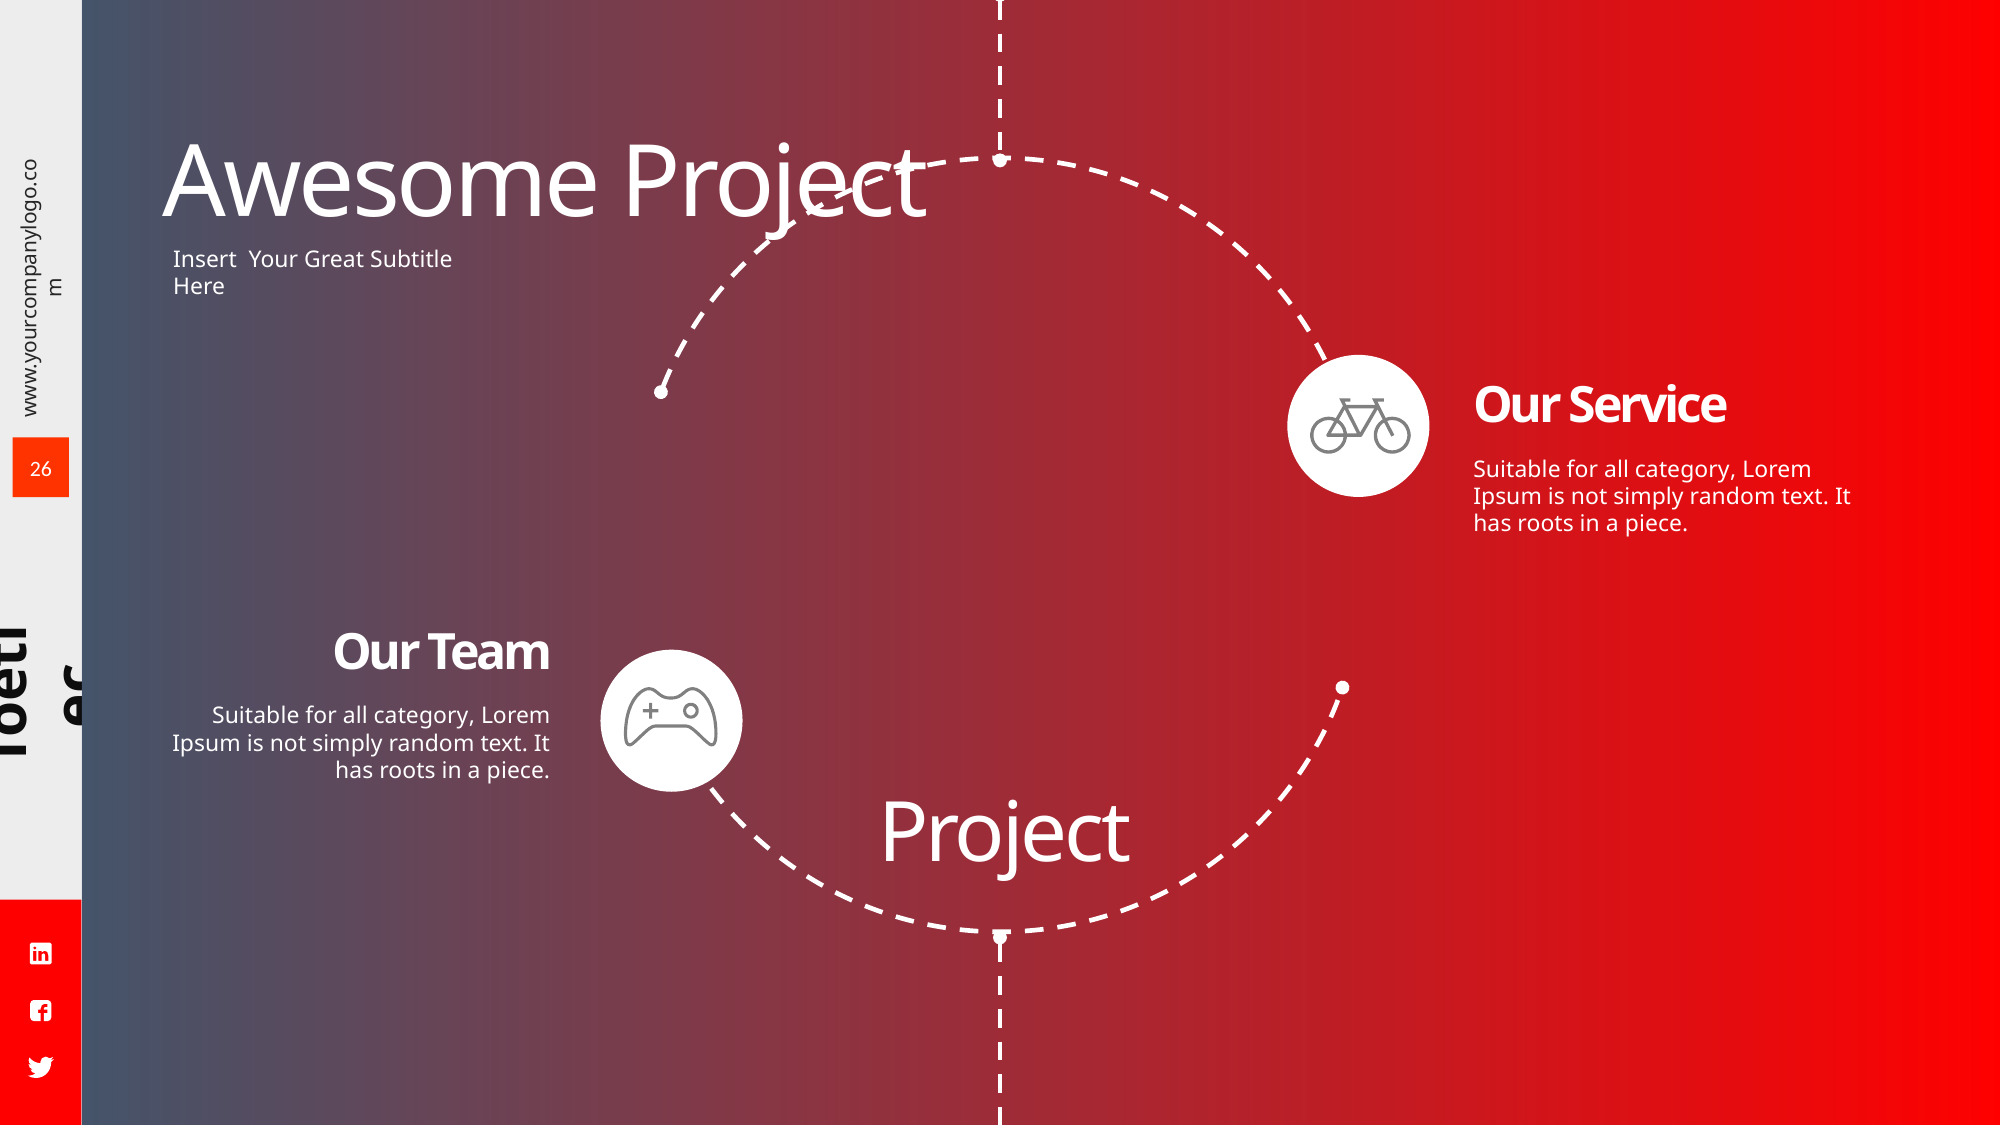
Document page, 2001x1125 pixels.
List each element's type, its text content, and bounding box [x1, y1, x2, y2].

picture [81, 0, 2000, 1125]
slide_number 26 [12, 437, 69, 498]
